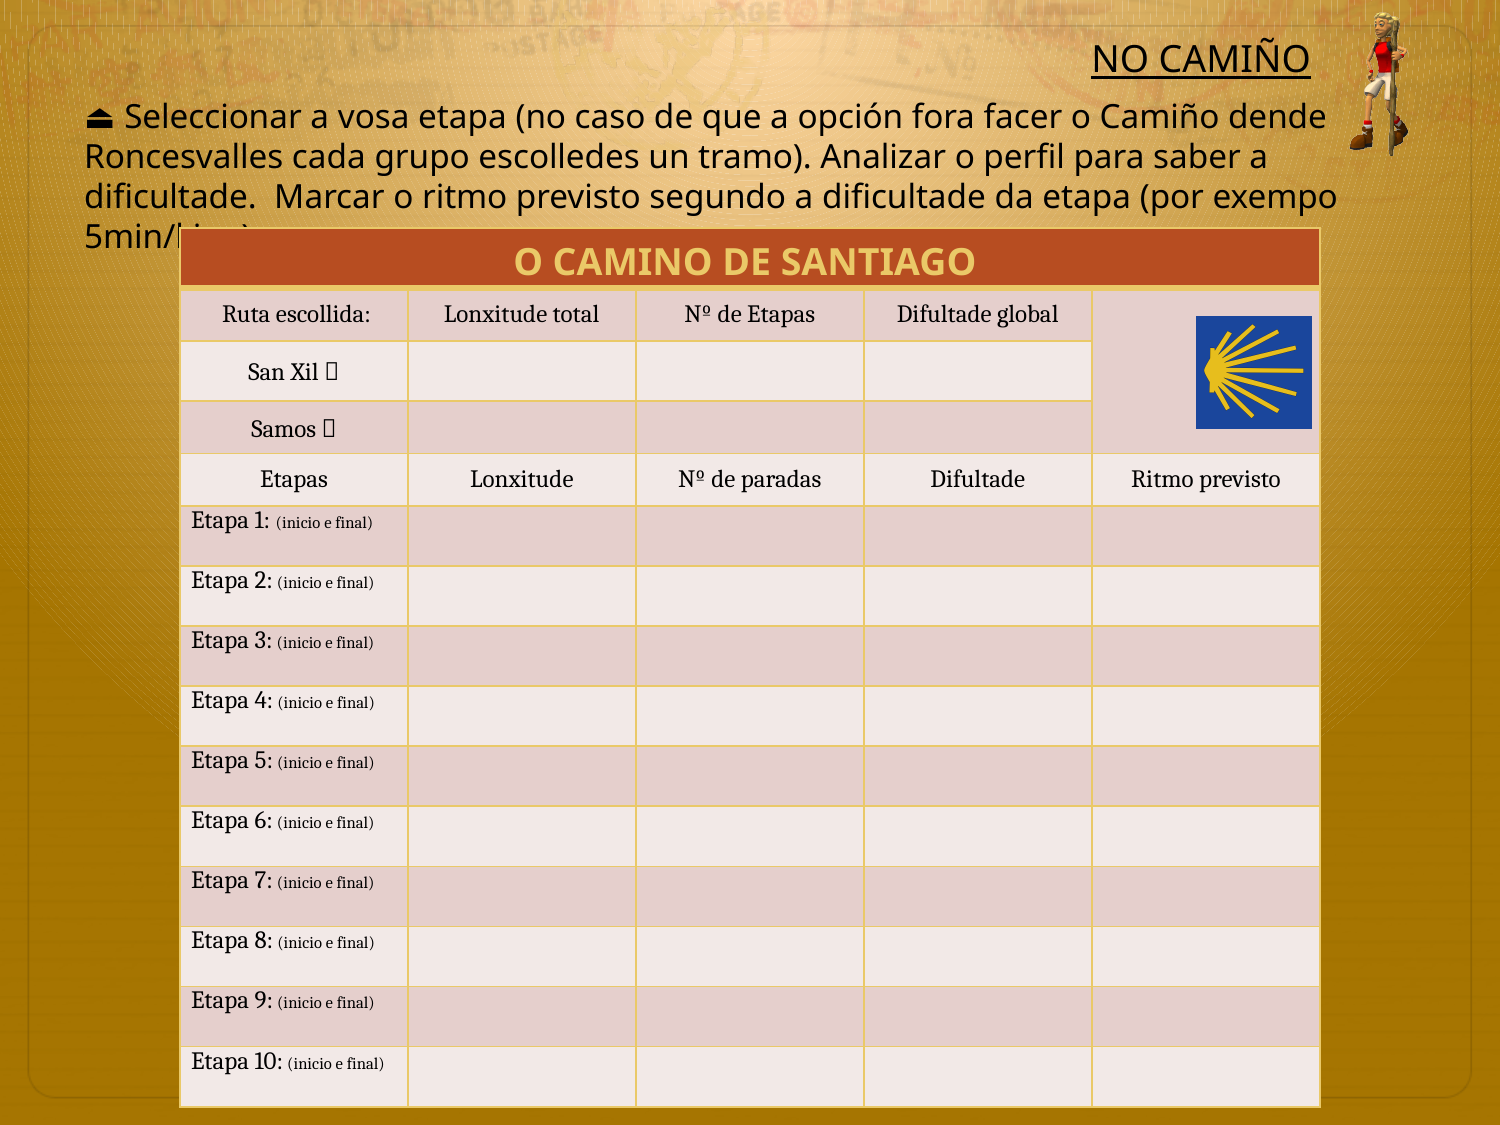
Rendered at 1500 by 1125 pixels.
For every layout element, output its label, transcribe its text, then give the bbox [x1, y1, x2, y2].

table_cell Etapa 4: (inicio e final) [181, 687, 407, 745]
table_cell [637, 567, 863, 625]
table_cell [409, 927, 635, 986]
table_cell Ruta escollida: [181, 291, 407, 340]
table_cell Etapa 1: (inicio e final) [181, 507, 407, 565]
table_cell [865, 807, 1091, 866]
table_cell [409, 807, 635, 866]
table_cell [637, 987, 863, 1046]
table_cell [637, 1047, 863, 1106]
table_cell [1093, 867, 1319, 926]
table_cell Etapa 6: (inicio e final) [181, 807, 407, 866]
table_cell Difultade [865, 454, 1091, 505]
table_cell [865, 402, 1091, 453]
title NO CAMIÑO [1026, 30, 1322, 86]
table_cell Etapa 7: (inicio e final) [181, 867, 407, 926]
table_cell [1093, 567, 1319, 625]
table_cell Etapa 9: (inicio e final) [181, 987, 407, 1046]
table_cell Etapa 3: (inicio e final) [181, 627, 407, 685]
table_cell [409, 507, 635, 565]
table_cell [1093, 987, 1319, 1046]
table_cell [637, 687, 863, 745]
text_box ⏏ Seleccionar a vosa etapa (no caso de que a opción fora facer o Camiño dende Roncesvalles cada grupo escolledes un tramo). Analizar o perfil para saber a dificultade. Marcar o ritmo previsto segundo a dificultade da etapa (por exempo 5min/kim.). [69, 88, 1360, 263]
table_cell [409, 342, 635, 400]
table_cell [1093, 507, 1319, 565]
table_cell Etapas [181, 454, 407, 505]
table_cell [637, 927, 863, 986]
table_cell [865, 342, 1091, 400]
table_cell [409, 402, 635, 453]
table_cell [865, 567, 1091, 625]
table_cell [409, 687, 635, 745]
table_cell [865, 627, 1091, 685]
table_cell San Xil  [181, 342, 407, 400]
table_cell [409, 627, 635, 685]
table_cell [409, 747, 635, 805]
table_cell [409, 567, 635, 625]
table_cell [637, 867, 863, 926]
table_cell Etapa 2: (inicio e final) [181, 567, 407, 625]
table_cell [865, 987, 1091, 1046]
table_cell Lonxitude total [409, 291, 635, 340]
table_cell Lonxitude [409, 454, 635, 505]
table_cell [1093, 1047, 1319, 1106]
table_cell Etapa 5: (inicio e final) [181, 747, 407, 805]
table_cell Samos  [181, 402, 407, 453]
table_cell [1093, 627, 1319, 685]
table_cell Ritmo previsto [1093, 454, 1319, 505]
table_cell [865, 927, 1091, 986]
table_cell [865, 687, 1091, 745]
table_cell [865, 747, 1091, 805]
table_cell [637, 627, 863, 685]
table_header O CAMINO DE SANTIAGO [181, 229, 1319, 285]
table_cell [1093, 807, 1319, 866]
table_cell [865, 507, 1091, 565]
table_cell [409, 867, 635, 926]
table_cell [1093, 747, 1319, 805]
table_cell [637, 507, 863, 565]
table_cell Etapa 8: (inicio e final) [181, 927, 407, 986]
picture [0, 0, 1500, 1125]
table_cell [637, 747, 863, 805]
table_cell [409, 987, 635, 1046]
table_cell [637, 342, 863, 400]
table_cell Nº de Etapas [637, 291, 863, 340]
table_cell Difultade global [865, 291, 1091, 340]
table_cell Nº de paradas [637, 454, 863, 505]
table_cell Etapa 10: (inicio e final) [181, 1047, 407, 1106]
table_cell [637, 807, 863, 866]
table_cell [637, 402, 863, 453]
table_cell [409, 1047, 635, 1106]
table_cell [865, 867, 1091, 926]
table_cell [1093, 927, 1319, 986]
table_cell [1093, 291, 1319, 453]
table_cell [1093, 687, 1319, 745]
table_cell [865, 1047, 1091, 1106]
